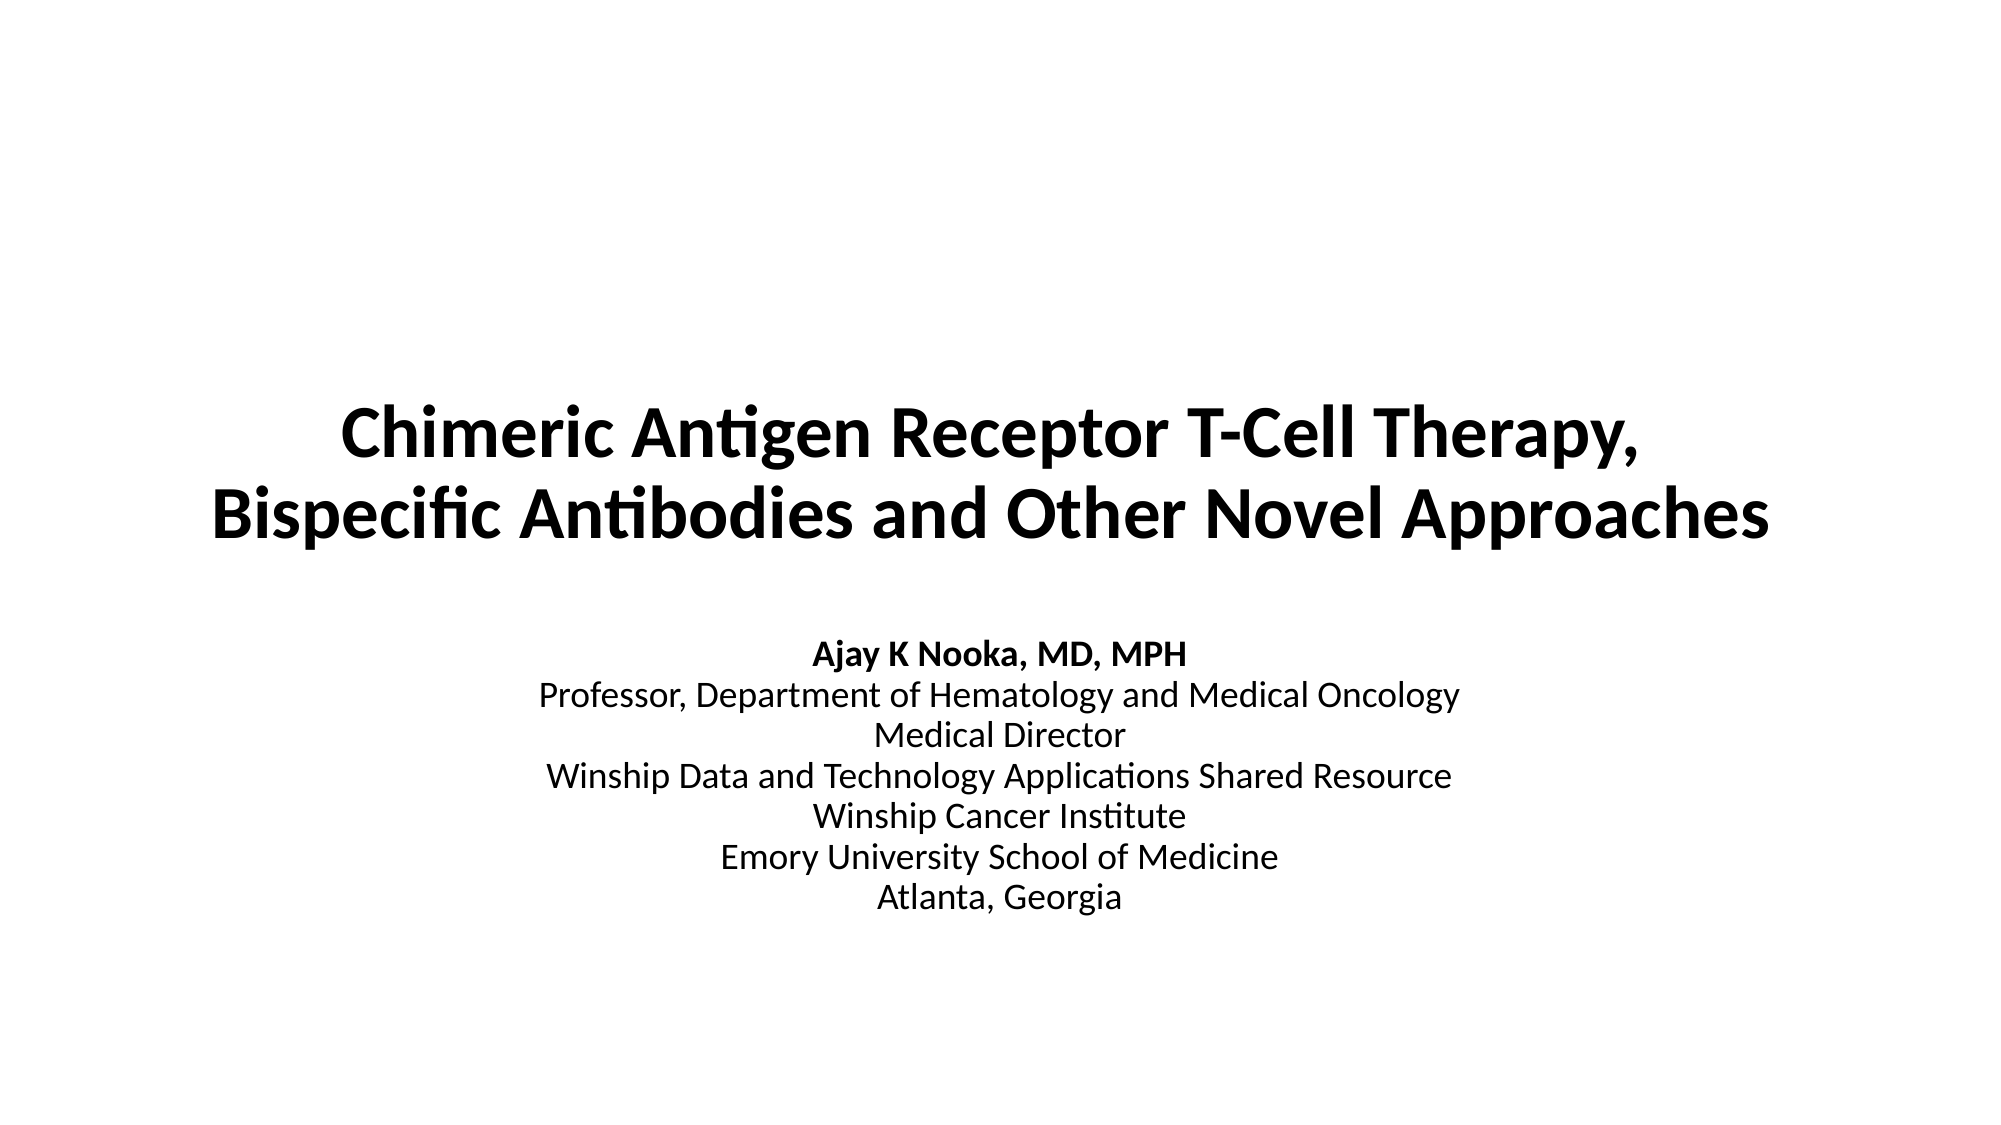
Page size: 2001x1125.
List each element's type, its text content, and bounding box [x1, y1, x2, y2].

title Chimeric Antigen Receptor T-Cell Therapy, Bispecific Antibodies and Other Novel Approaches [125, 170, 1875, 563]
subtitle Ajay K Nooka, MD, MPH Professor, Department of Hematology and Medical Oncology Medical Director Winship Data and Technology Applications Shared Resource Winship Cancer Institute Emory University School of Medicine Atlanta, Georgia [249, 626, 1750, 899]
